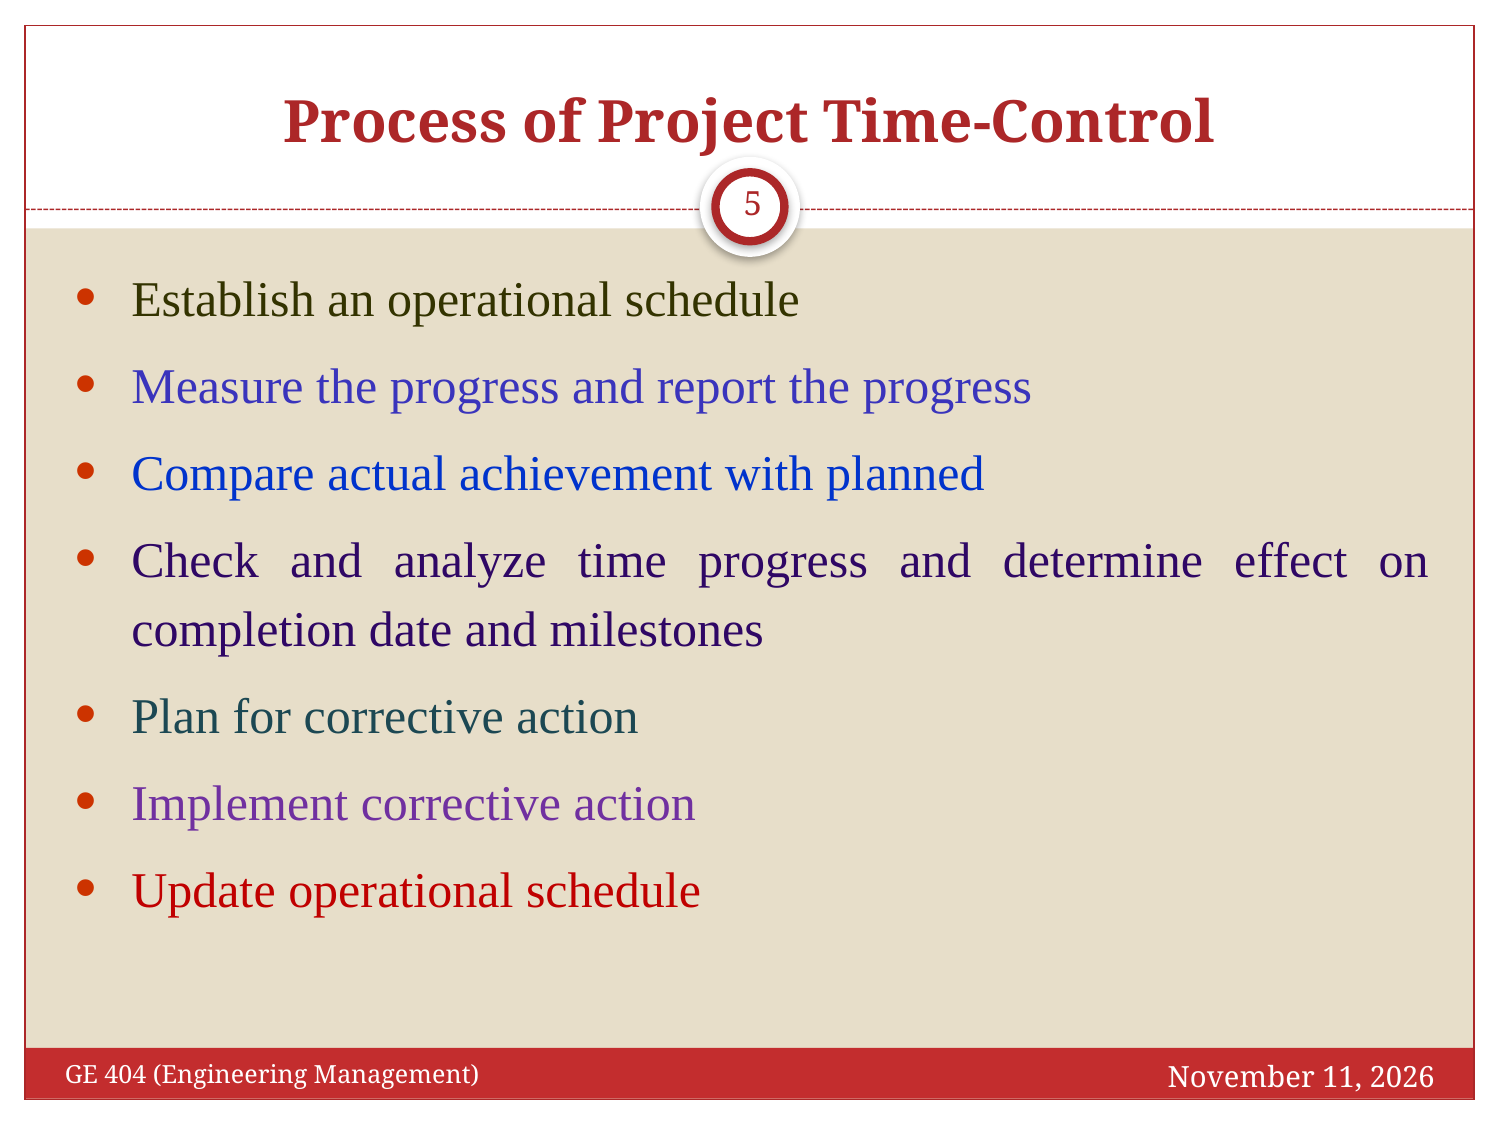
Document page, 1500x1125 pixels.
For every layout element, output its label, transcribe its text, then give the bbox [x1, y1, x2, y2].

title Process of Project Time-Control [49, 37, 1450, 162]
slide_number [950, 1050, 1450, 1111]
list Establish an operational schedule Measure the progress and report the progress Compare actual achievement with planned Check and analyze time progress and determine effect on completion date and milestones Plan for corrective action Implement corrective action Update operational schedule [49, 250, 1445, 1001]
footer GE 404 (Engineering Management) [50, 1051, 638, 1112]
slide_number 5 [715, 168, 791, 241]
